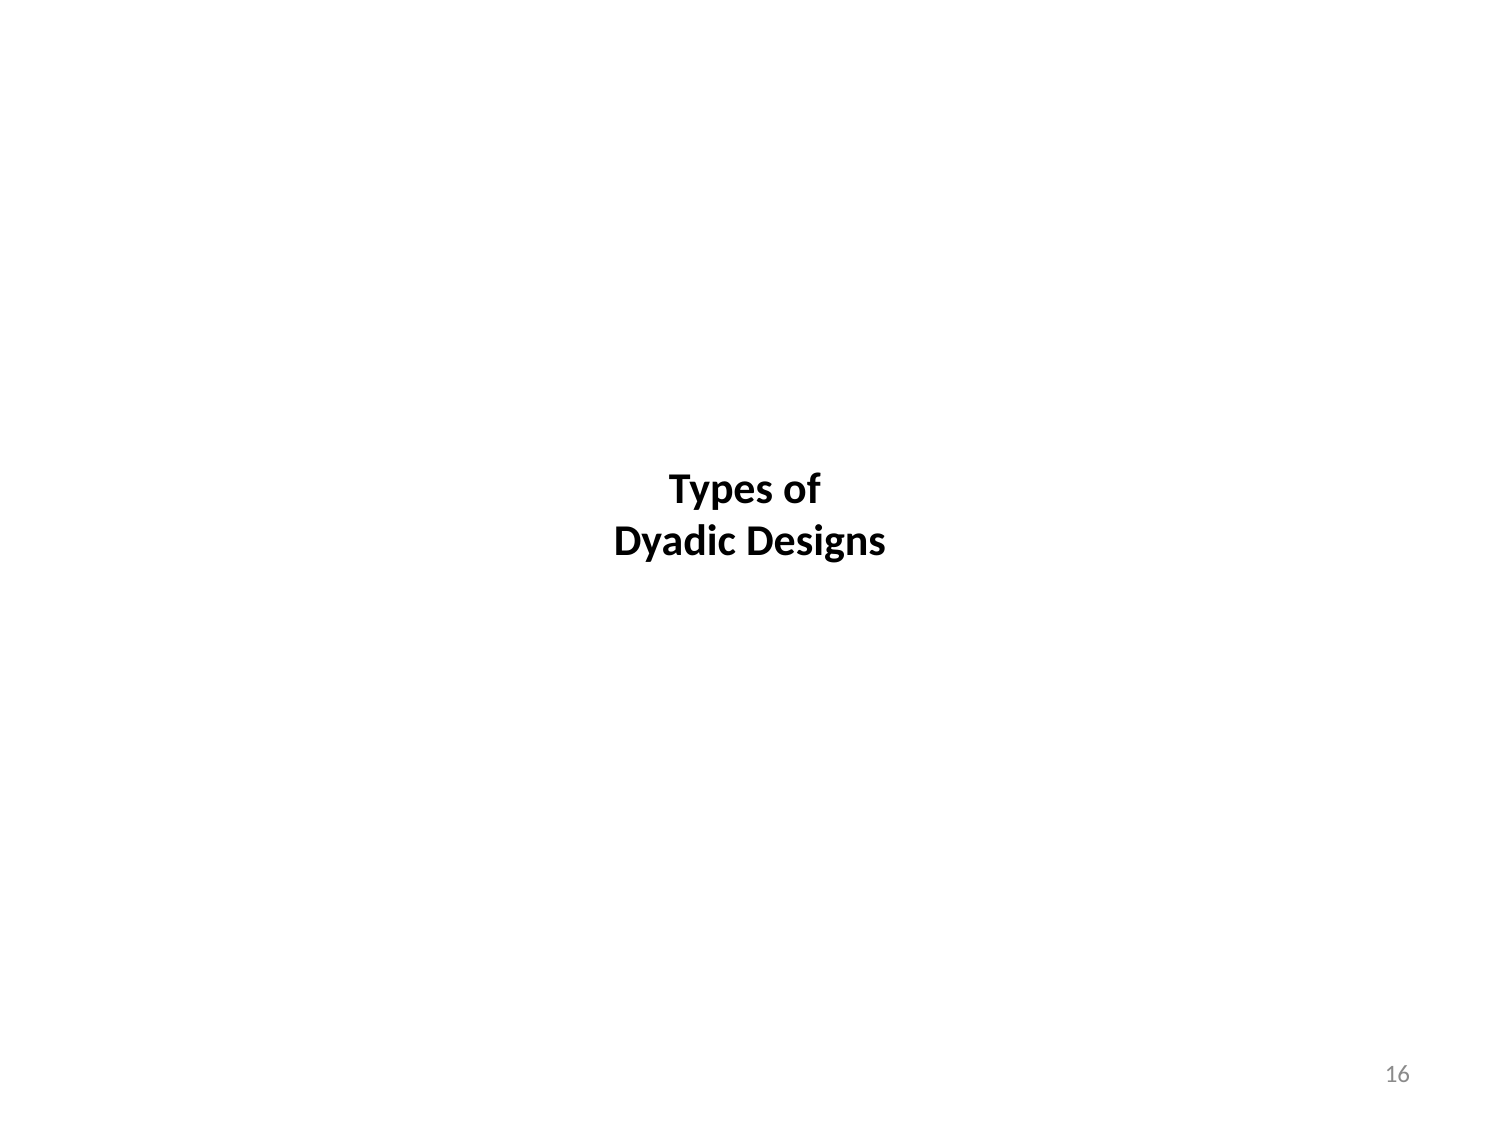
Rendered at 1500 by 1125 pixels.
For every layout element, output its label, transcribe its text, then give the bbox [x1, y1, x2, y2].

text_box 16 [1074, 1042, 1425, 1103]
title Types of Dyadic Designs [75, 450, 1425, 638]
